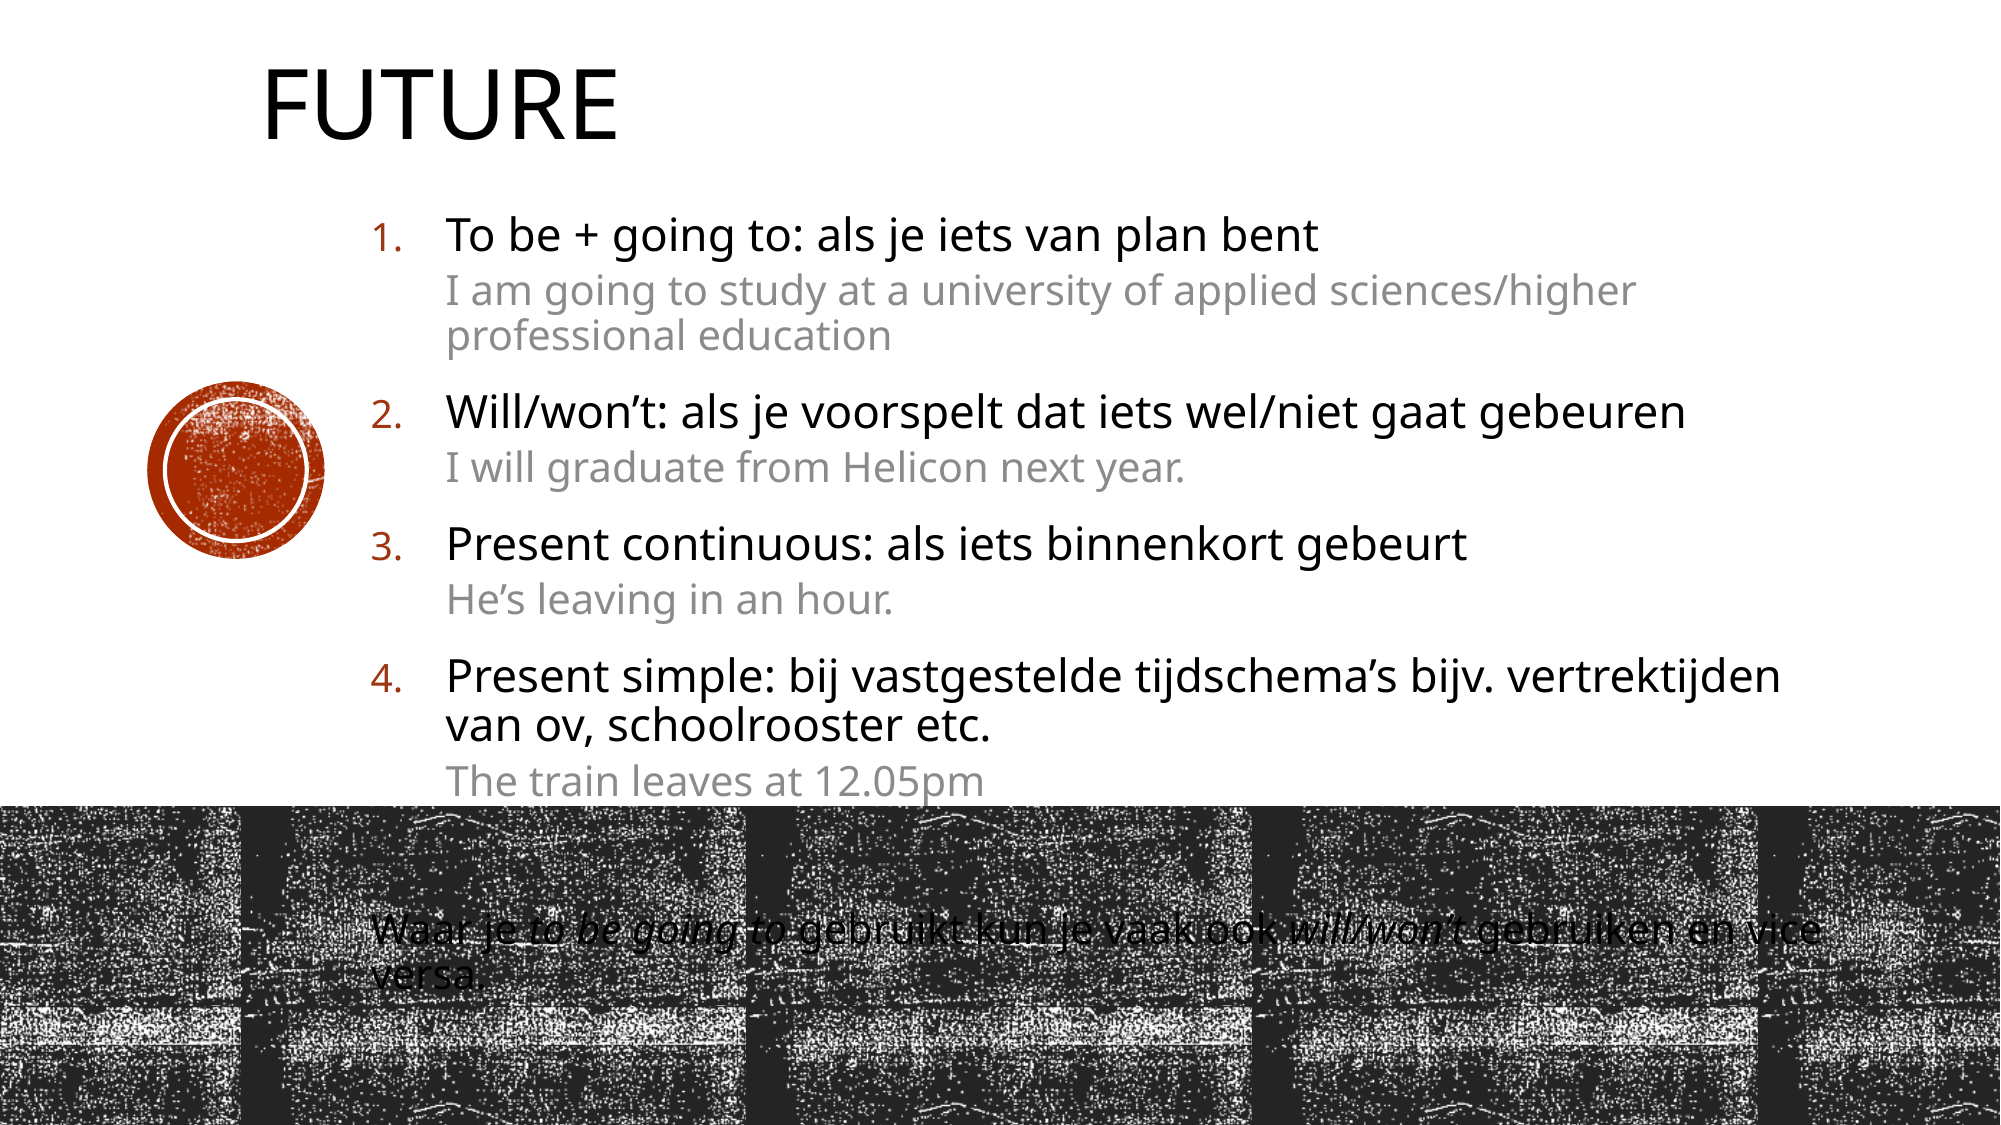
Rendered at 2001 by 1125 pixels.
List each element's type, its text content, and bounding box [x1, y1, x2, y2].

title future [244, 56, 1927, 166]
list To be + going to: als je iets van plan bent I am going to study at a university of applied sciences/higher professional education Will/won’t: als je voorspelt dat iets wel/niet gaat gebeuren I will graduate from Helicon next year. Present continuous: als iets binnenkort gebeurt He’s leaving in an hour. Present simple: bij vastgestelde tijdschema’s bijv. vertrektijden van ov, schoolrooster etc. The train leaves at 12.05pm Waar je to be going to gebruikt kun je vaak ook will/won’t gebruiken en vice versa. [355, 204, 1841, 928]
